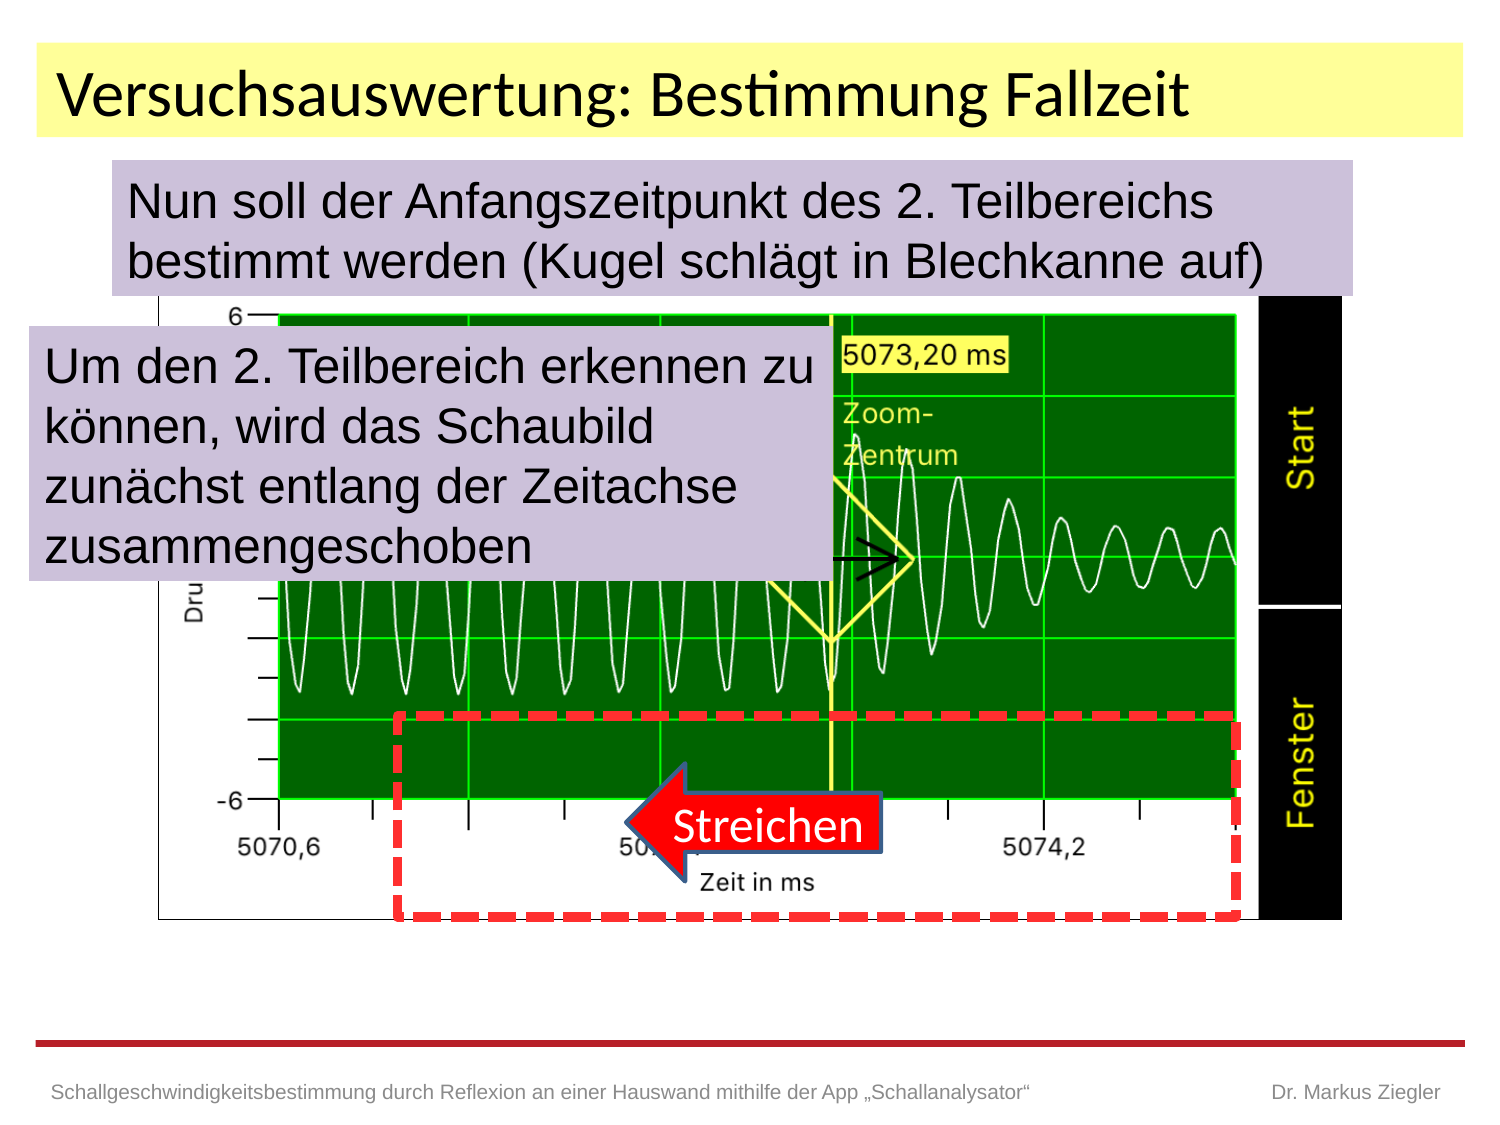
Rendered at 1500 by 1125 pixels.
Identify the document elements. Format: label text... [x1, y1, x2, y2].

text_box Um den 2. Teilbereich erkennen zu können, wird das Schaubild zunächst entlang der Zeitachse zusammengeschoben [29, 326, 153, 581]
footer Schallgeschwindigkeitsbestimmung durch Reflexion an einer Hauswand mithilfe der App „Schallanalysator“ Dr. Markus Ziegler [35, 1061, 1471, 1122]
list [158, 252, 1342, 920]
text_box Nun soll der Anfangszeitpunkt des 2. Teilbereichs bestimmt werden (Kugel schlägt in Blechkanne auf) [112, 160, 1353, 296]
title Versuchsauswertung: Bestimmung Fallzeit [41, 42, 1459, 149]
